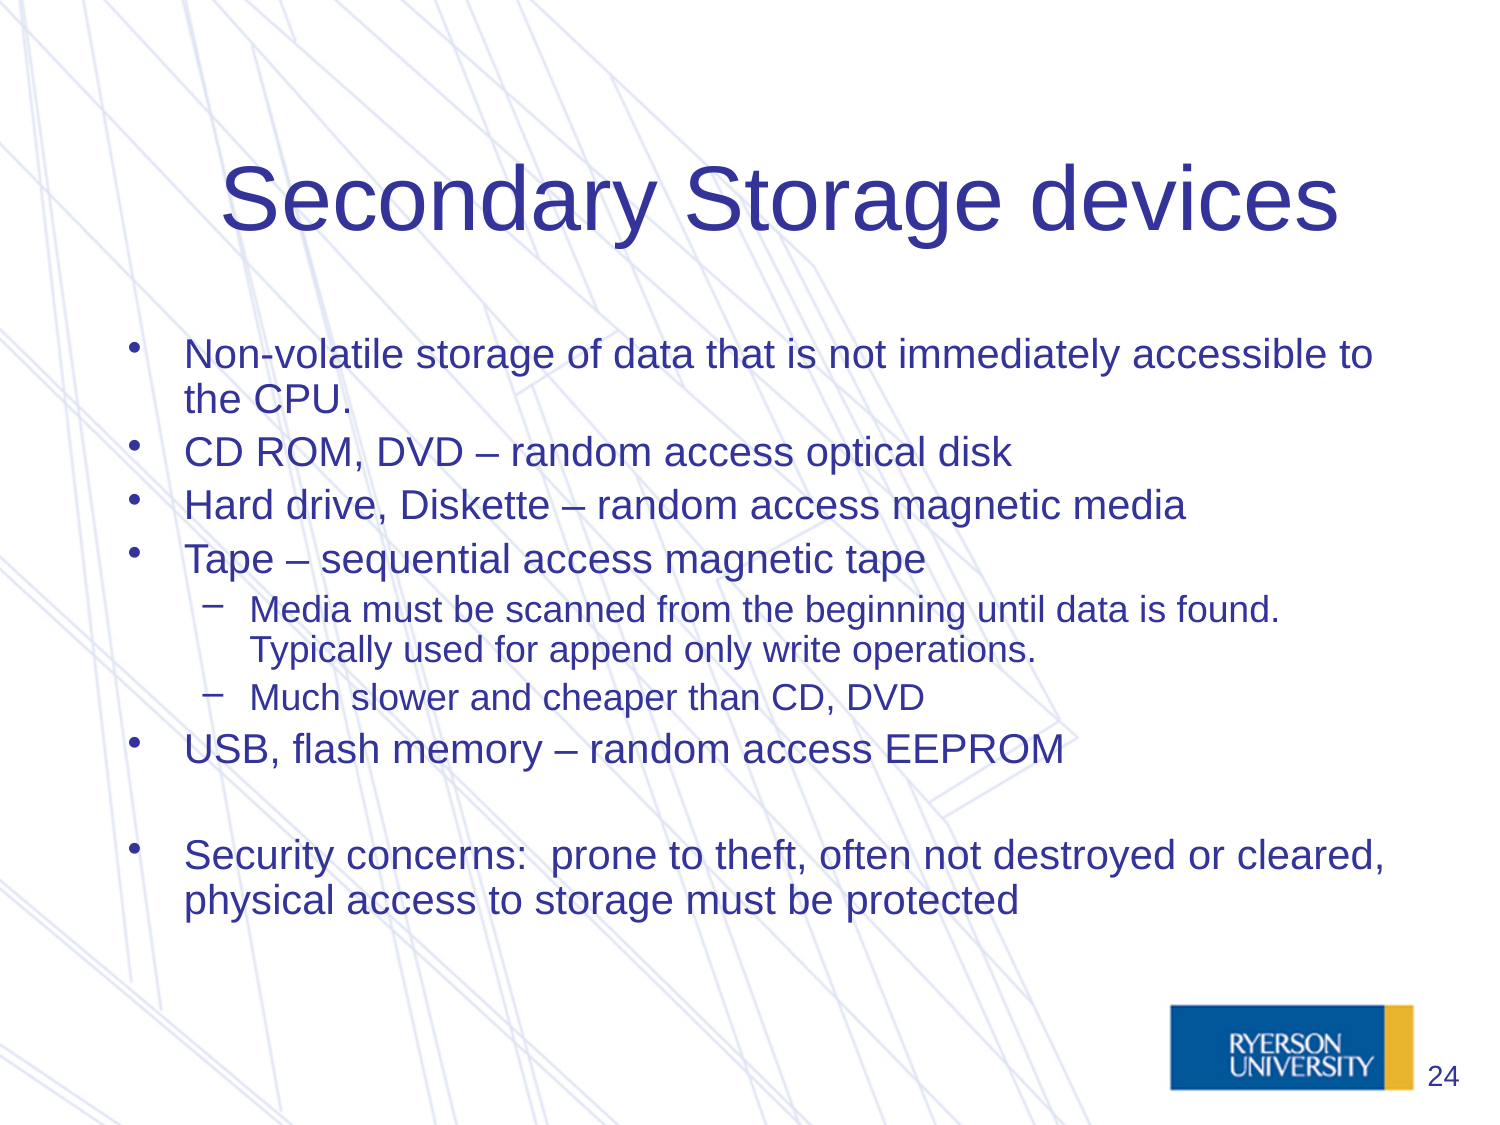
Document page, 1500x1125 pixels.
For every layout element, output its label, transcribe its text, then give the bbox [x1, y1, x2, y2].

picture [0, 0, 1500, 1125]
list Non-volatile storage of data that is not immediately accessible to the CPU. CD ROM, DVD – random access optical disk Hard drive, Diskette – random access magnetic media Tape – sequential access magnetic tape Media must be scanned from the beginning until data is found. Typically used for append only write operations. Much slower and cheaper than CD, DVD USB, flash memory – random access EEPROM Security concerns: prone to theft, often not destroyed or cleared, physical access to storage must be protected [112, 324, 1451, 1001]
title Secondary Storage devices [112, 99, 1451, 288]
slide_number 24 [1399, 1049, 1476, 1113]
